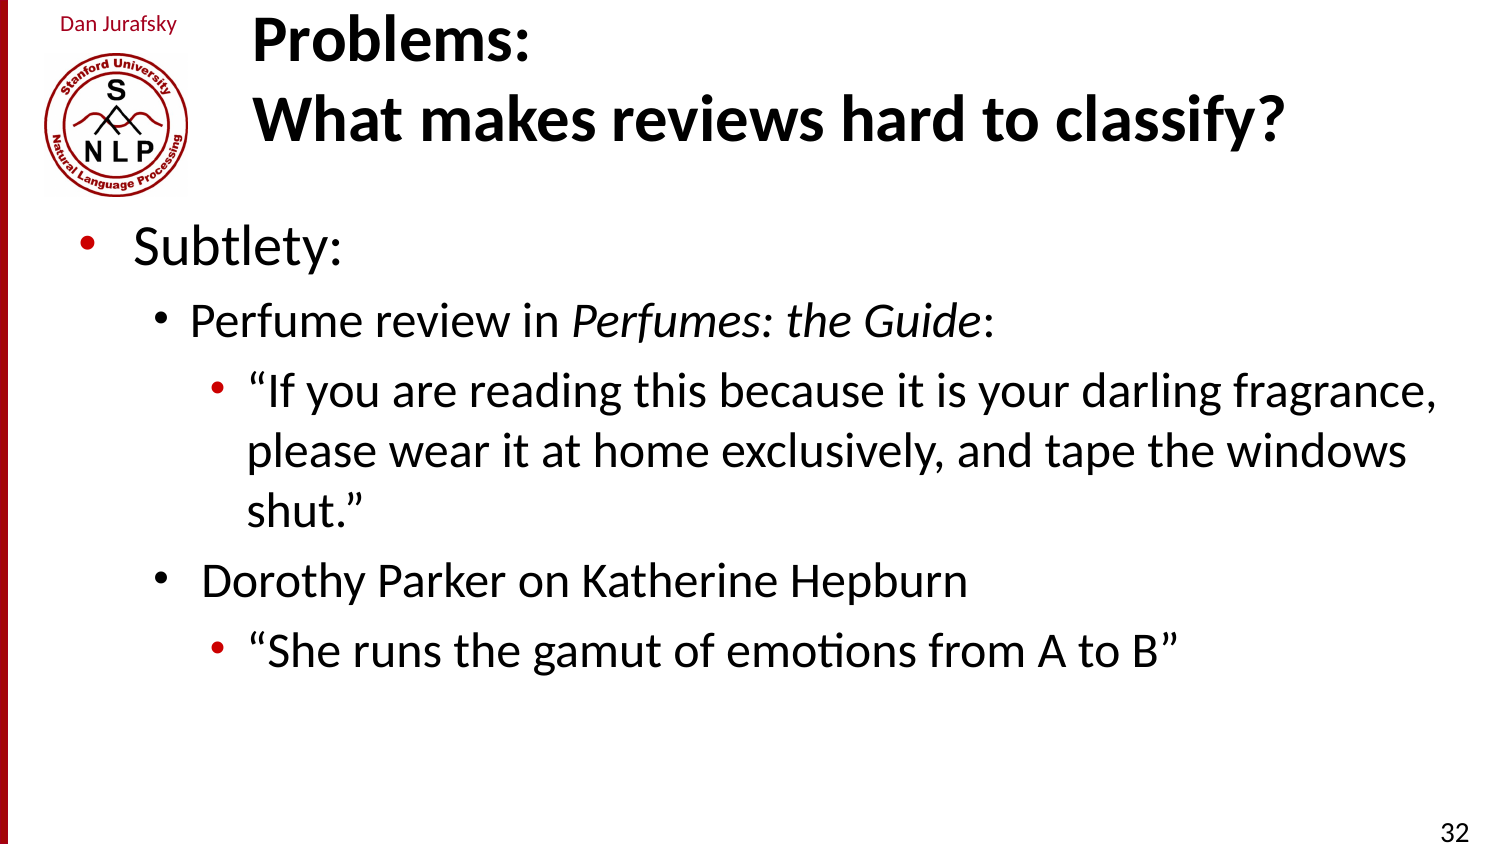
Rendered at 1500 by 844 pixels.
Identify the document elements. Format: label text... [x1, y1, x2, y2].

title Problems: What makes reviews hard to classify? [237, 21, 1450, 163]
picture [44, 53, 188, 197]
list Subtlety: Perfume review in Perfumes: the Guide: “If you are reading this because it is your darling fragrance, please wear it at home exclusively, and tape the windows shut.” Dorothy Parker on Katherine Hepburn “She runs the gamut of emotions from A to B” [62, 200, 1475, 844]
slide_number 32 [1424, 806, 1500, 844]
